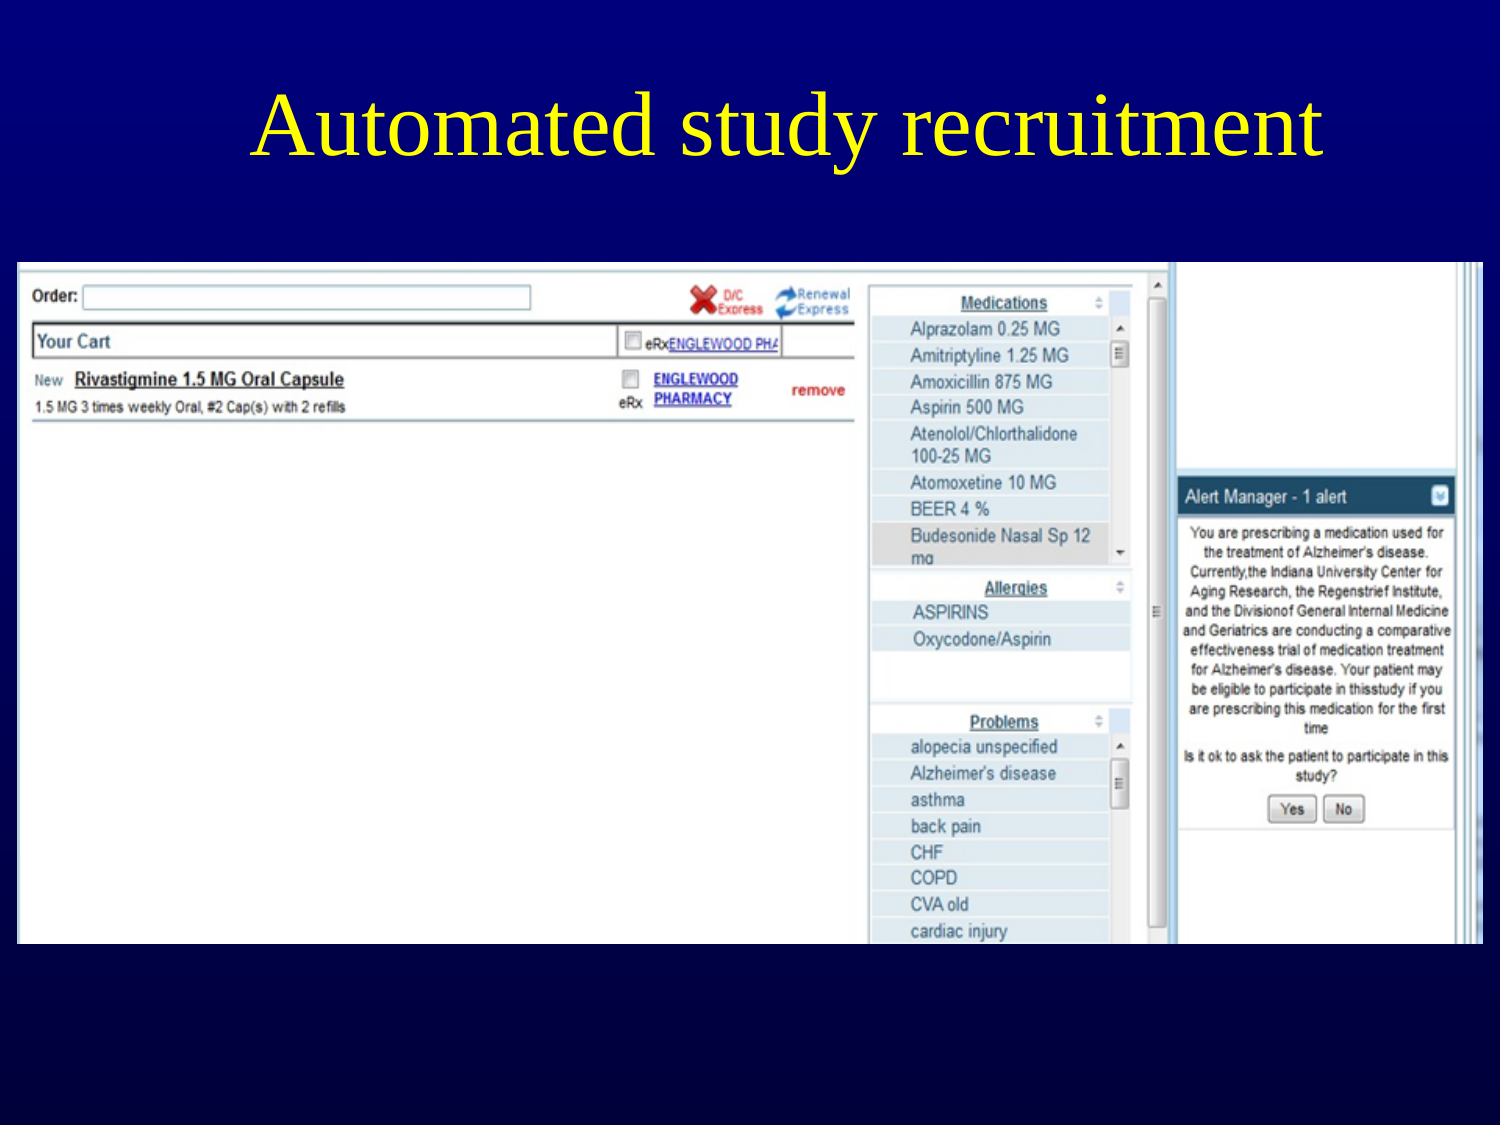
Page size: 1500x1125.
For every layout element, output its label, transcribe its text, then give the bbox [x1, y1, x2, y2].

title Automated study recruitment [149, 24, 1426, 213]
picture [16, 262, 1483, 944]
